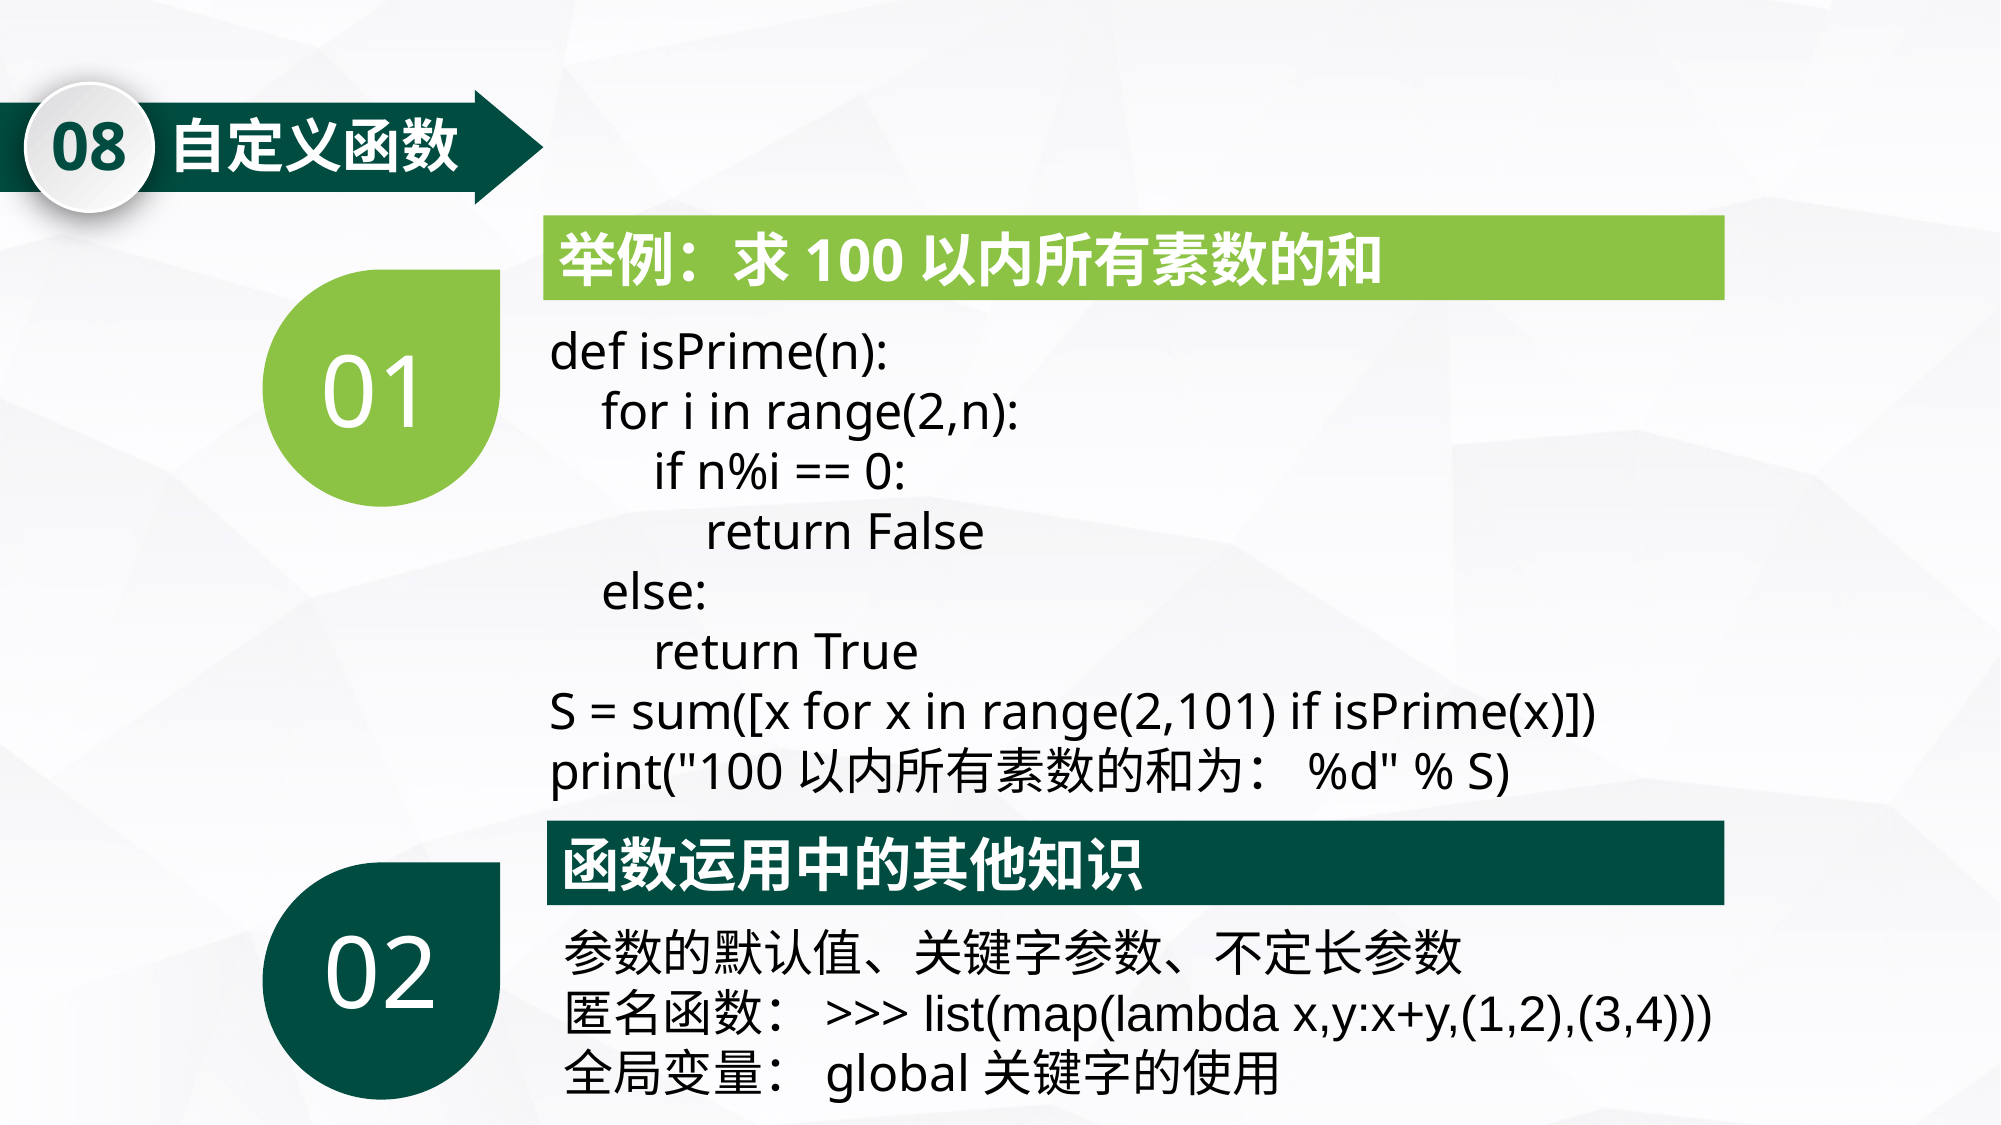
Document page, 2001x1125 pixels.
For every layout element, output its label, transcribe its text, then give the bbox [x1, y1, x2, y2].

text_box 举例：求100以内所有素数的和 [543, 215, 1725, 301]
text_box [0, 89, 544, 205]
text_box 参数的默认值、关键字参数、不定长参数 匿名函数：>>> list(map(lambda x,y:x+y,(1,2),(3,4))) 全局变量：global关键字的使用 [548, 914, 1882, 1110]
picture [0, 0, 2001, 1125]
text_box 自定义函数 [153, 101, 1317, 232]
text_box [262, 862, 501, 1100]
text_box def isPrime(n): for i in range(2,n): if n%i == 0: return False else: return True S = sum([x for x in range(2,101) if isPrime(x)]) print("100以内所有素数的和为：%d" % S) [534, 312, 1725, 808]
text_box 函数运用中的其他知识 [547, 820, 1725, 906]
text_box [60, 82, 119, 89]
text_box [262, 269, 501, 507]
text_box [59, 205, 120, 213]
